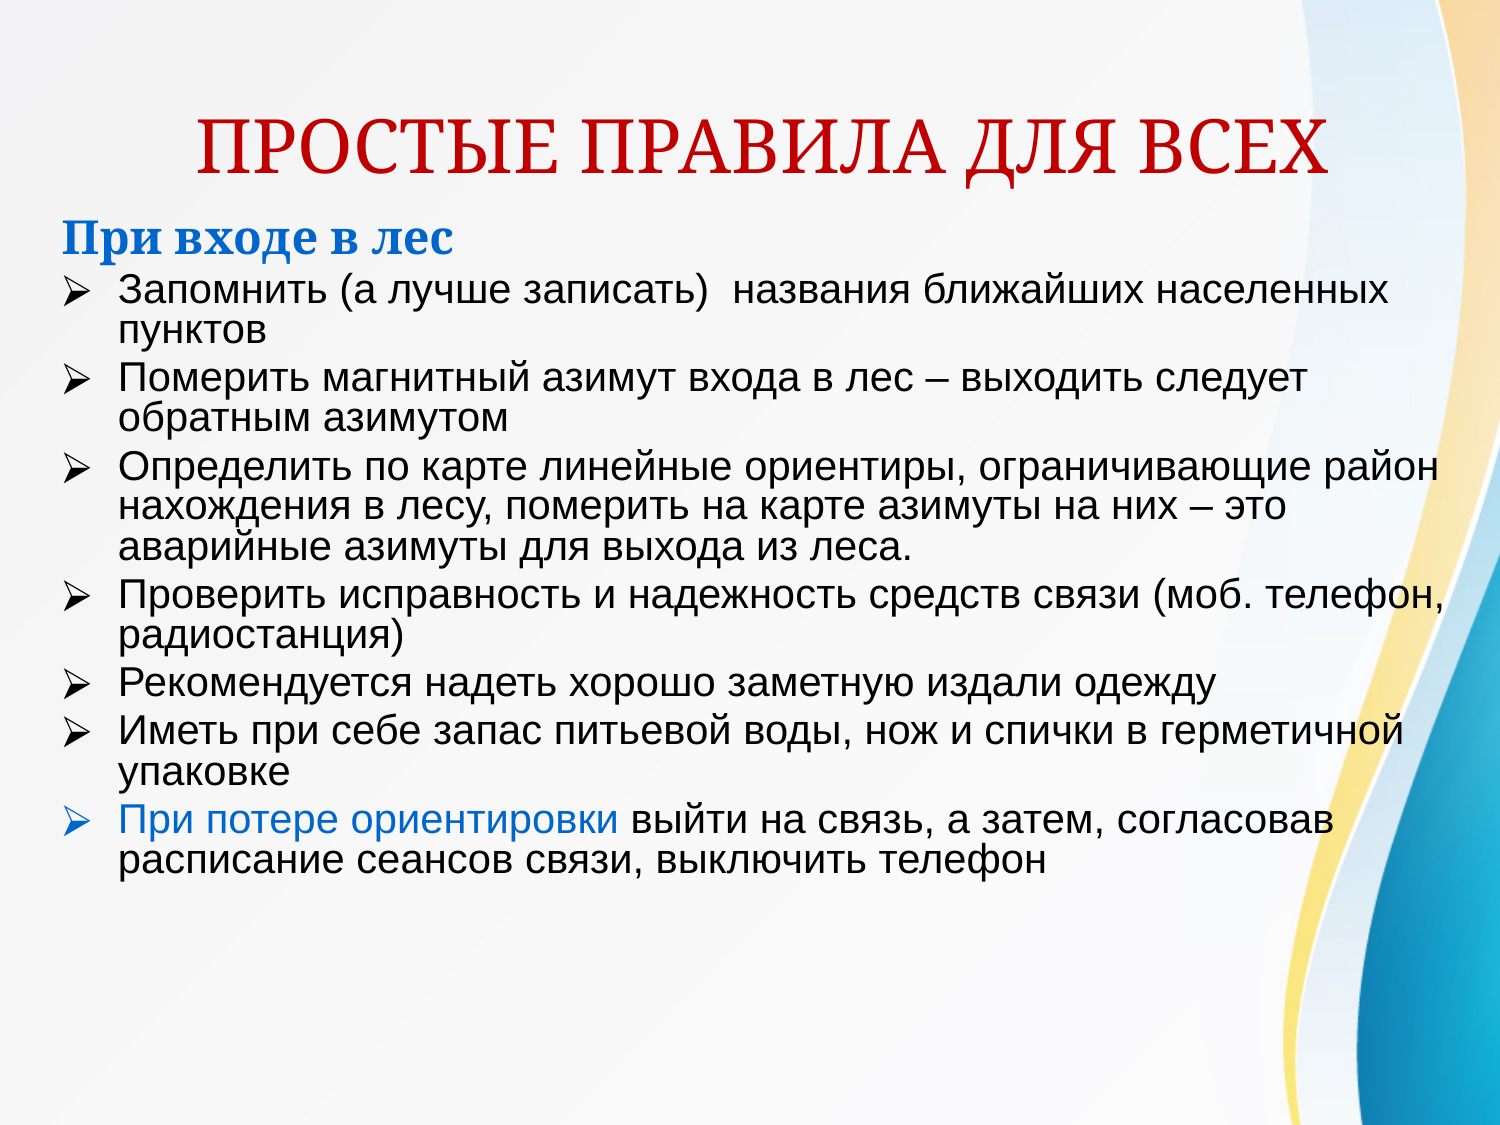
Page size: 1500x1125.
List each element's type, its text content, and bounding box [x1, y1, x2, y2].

list При входе в лес Запомнить (а лучше записать) названия ближайших населенных пунктов Померить магнитный азимут входа в лес – выходить следует обратным азимутом Определить по карте линейные ориентиры, ограничивающие район нахождения в лесу, померить на карте азимуты на них – это аварийные азимуты для выхода из леса. Проверить исправность и надежность средств связи (моб. телефон, радиостанция) Рекомендуется надеть хорошо заметную издали одежду Иметь при себе запас питьевой воды, нож и спички в герметичной упаковке При потере ориентировки выйти на связь, а затем, согласовав расписание сеансов связи, выключить телефон [46, 210, 1473, 954]
title ПРОСТЫЕ ПРАВИЛА ДЛЯ ВСЕХ [49, 74, 1476, 213]
picture [0, 0, 1500, 1125]
